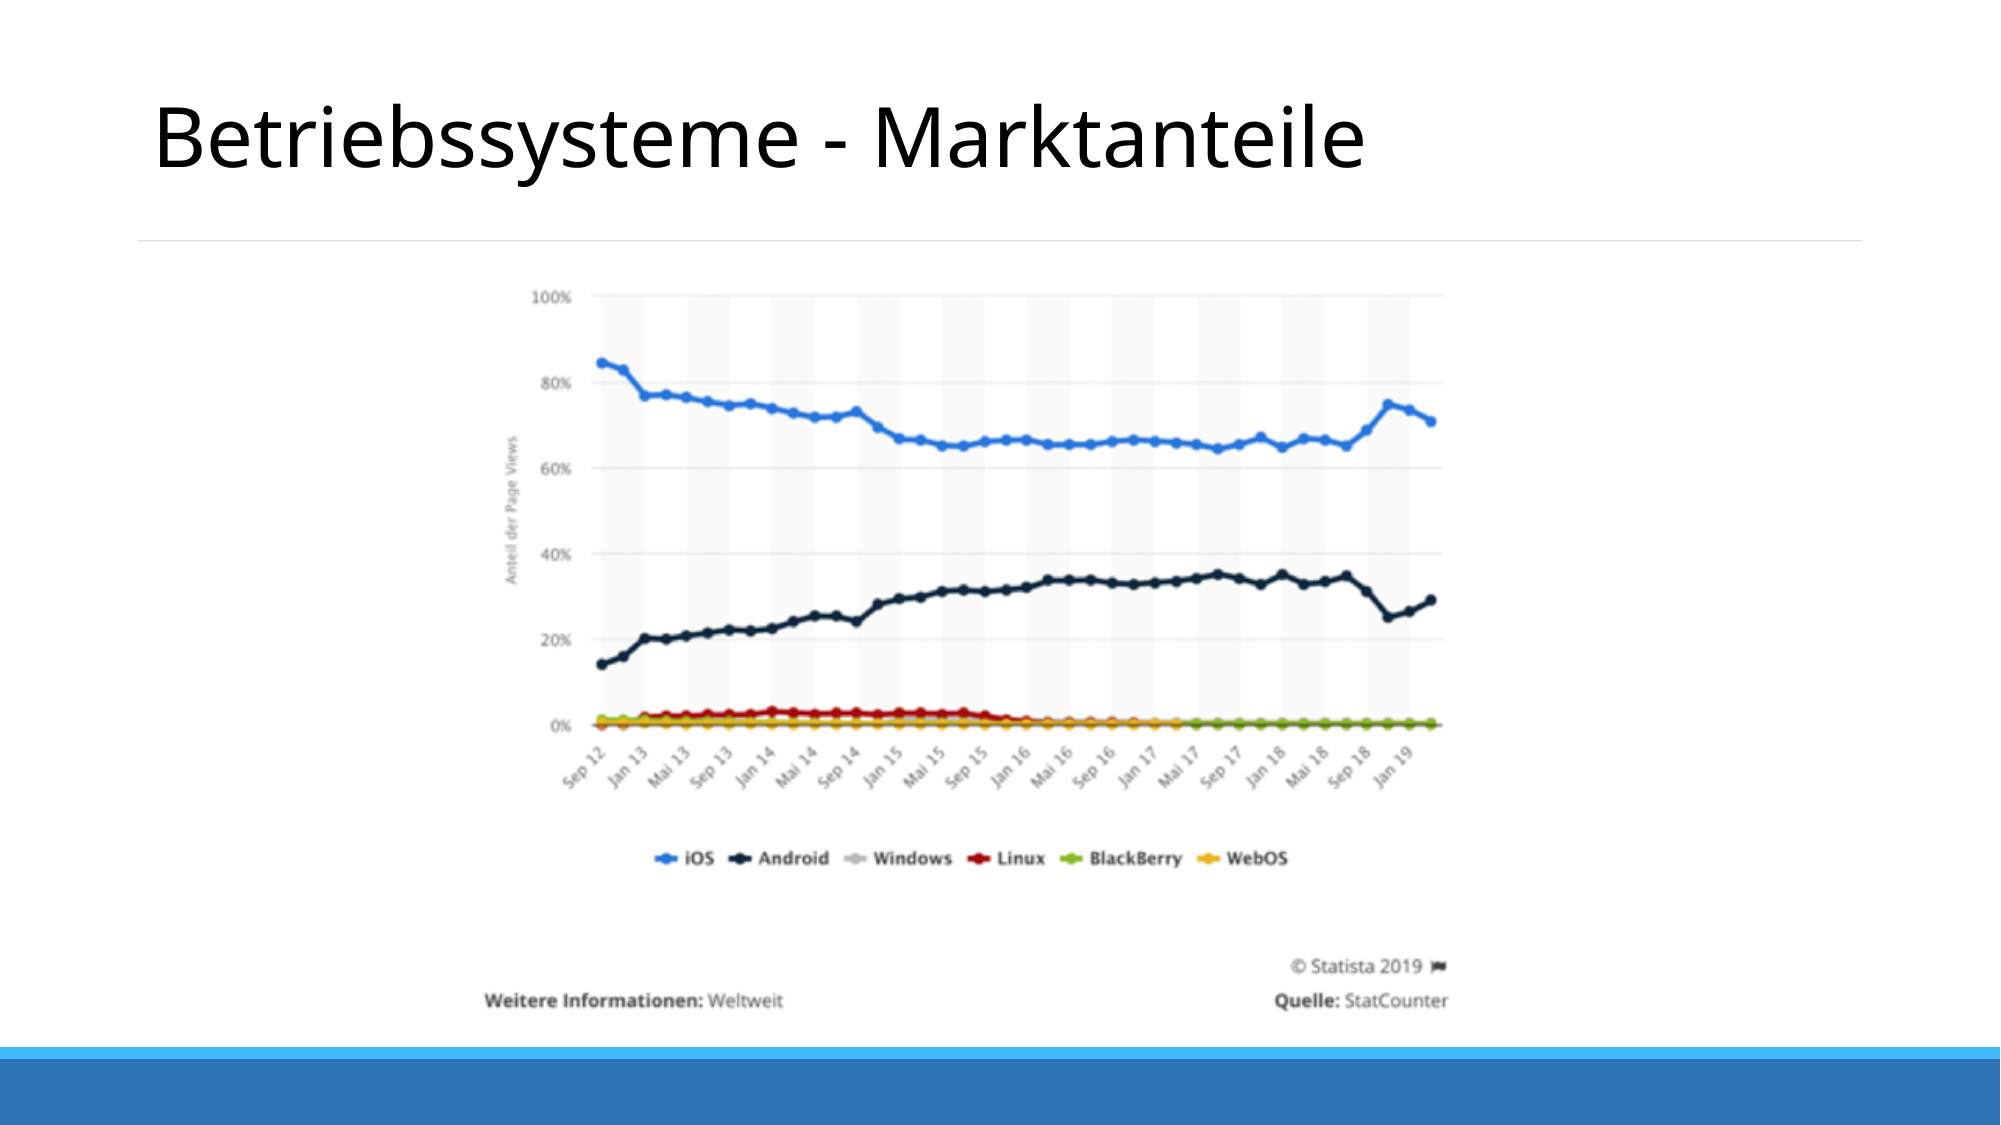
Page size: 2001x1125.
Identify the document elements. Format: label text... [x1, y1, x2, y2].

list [479, 279, 1457, 1029]
title Betriebssysteme - Marktanteile [137, 48, 1863, 234]
